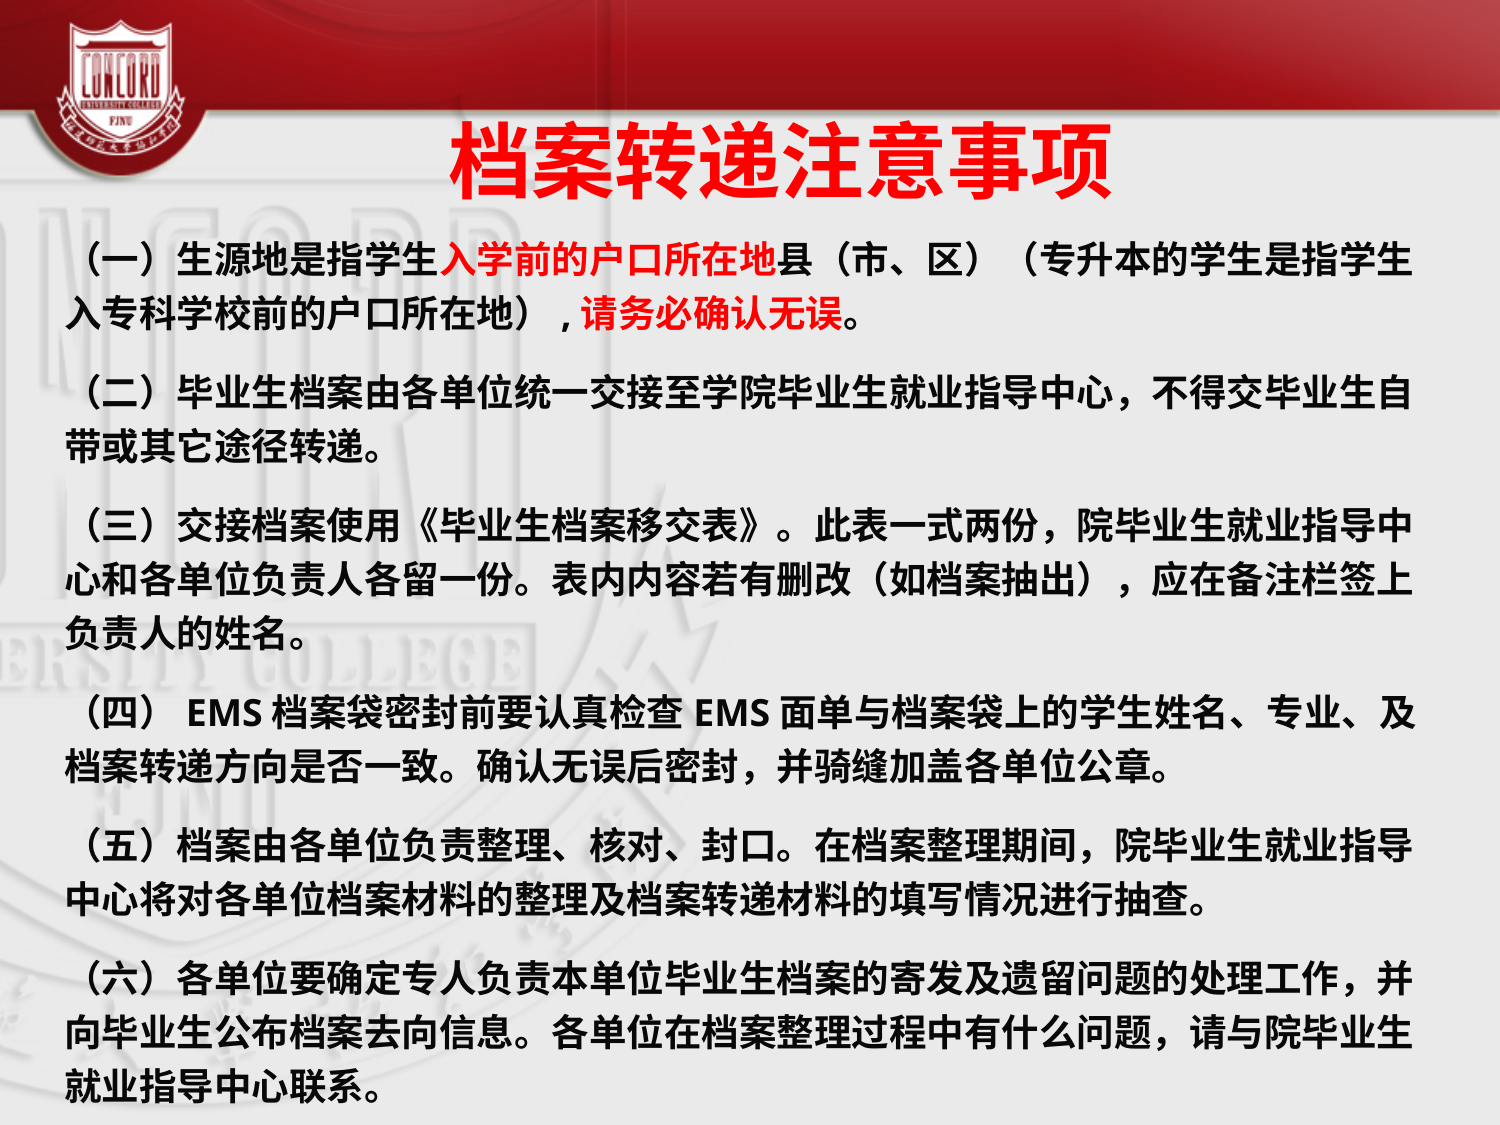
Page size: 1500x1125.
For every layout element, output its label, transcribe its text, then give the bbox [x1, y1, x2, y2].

text_box （一）生源地是指学生入学前的户口所在地县（市、区）（专升本的学生是指学生入专科学校前的户口所在地）,请务必确认无误。 （二）毕业生档案由各单位统一交接至学院毕业生就业指导中心，不得交毕业生自带或其它途径转递。 （三）交接档案使用《毕业生档案移交表》。此表一式两份，院毕业生就业指导中心和各单位负责人各留一份。表内内容若有删改（如档案抽出），应在备注栏签上负责人的姓名。 （四）EMS档案袋密封前要认真检查EMS面单与档案袋上的学生姓名、专业、及档案转递方向是否一致。确认无误后密封，并骑缝加盖各单位公章。 （五）档案由各单位负责整理、核对、封口。在档案整理期间，院毕业生就业指导中心将对各单位档案材料的整理及档案转递材料的填写情况进行抽查。 （六）各单位要确定专人负责本单位毕业生档案的寄发及遗留问题的处理工作，并向毕业生公布档案去向信息。各单位在档案整理过程中有什么问题，请与院毕业生就业指导中心联系。 [48, 217, 1453, 1117]
title 档案转递注意事项 [111, 37, 1451, 217]
picture [0, 0, 1500, 1125]
